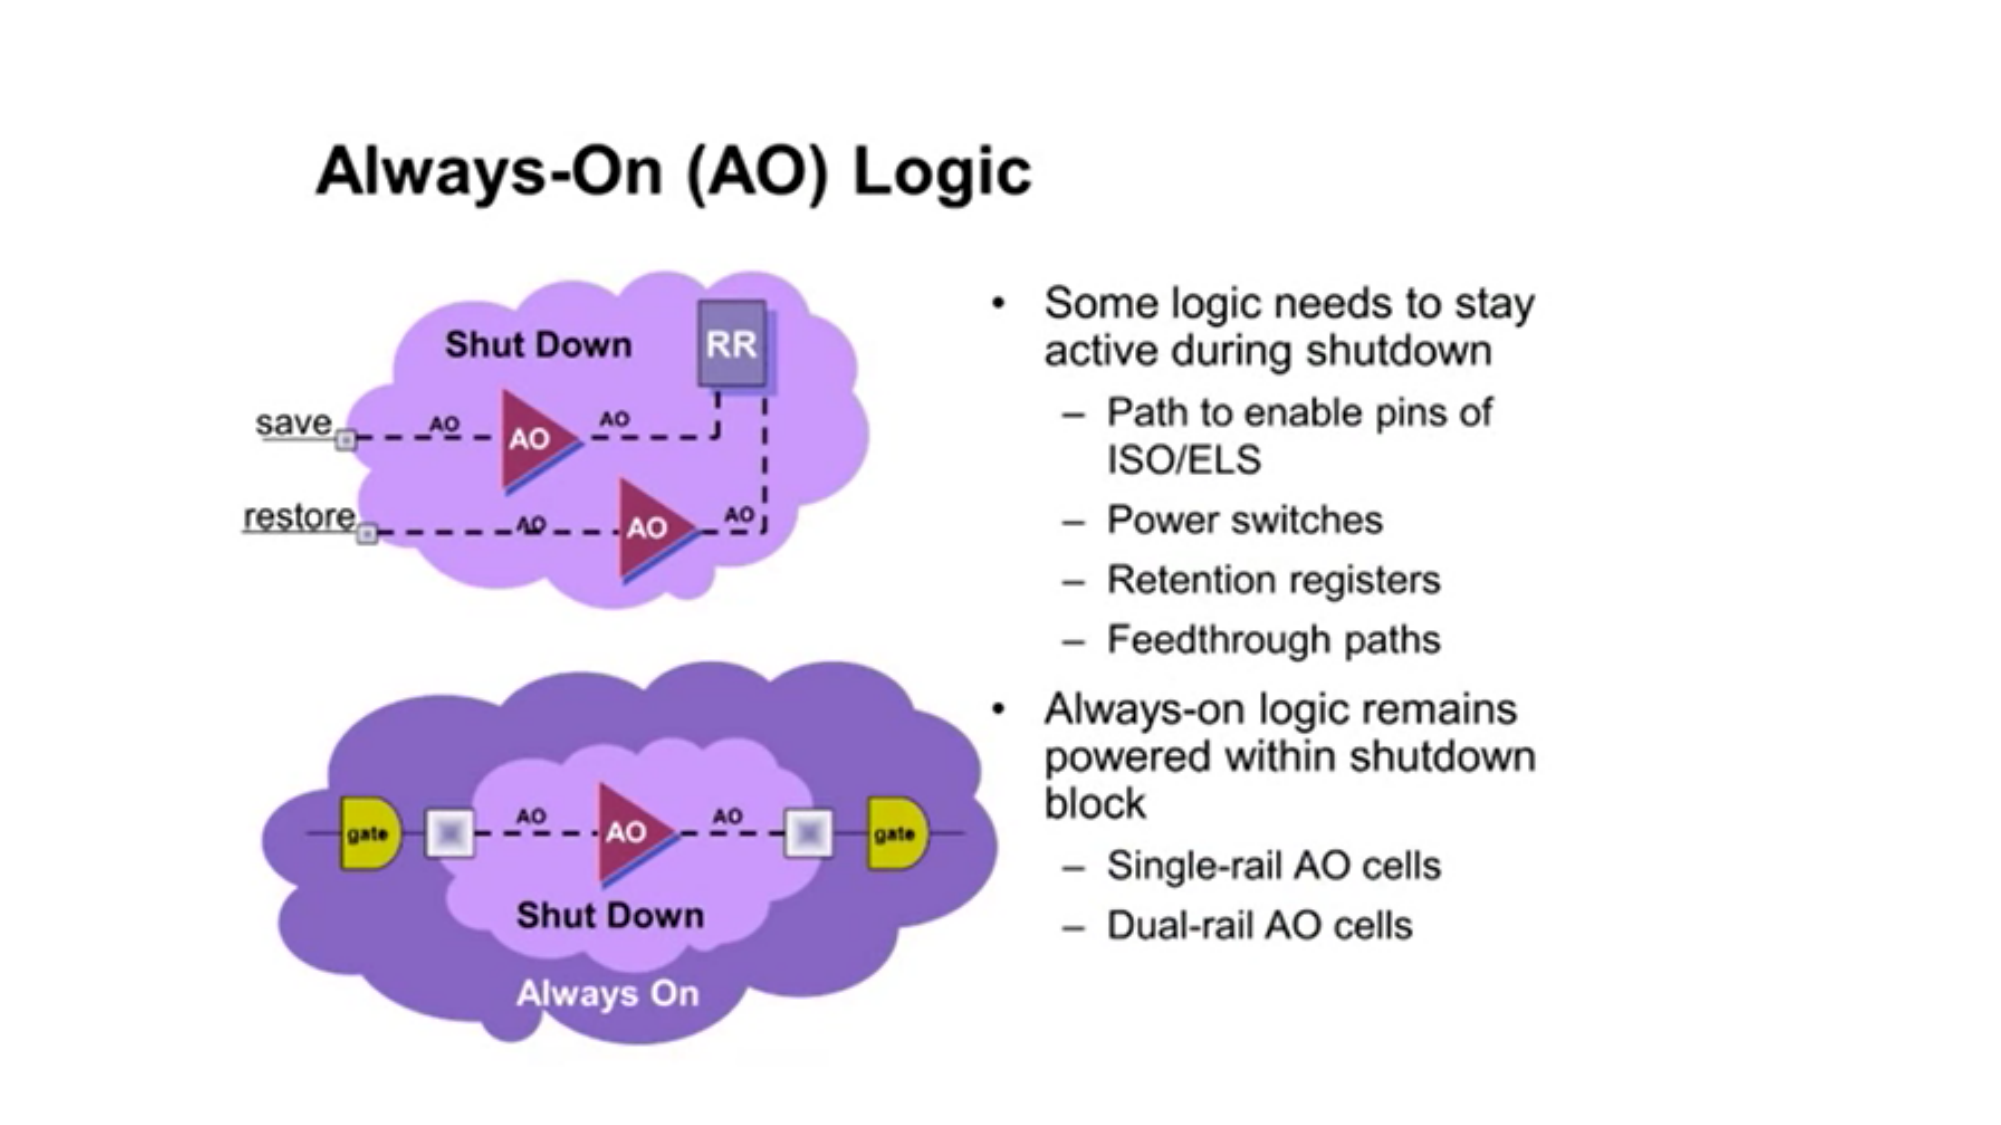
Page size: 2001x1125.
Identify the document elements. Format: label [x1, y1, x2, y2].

picture [205, 131, 1565, 1069]
